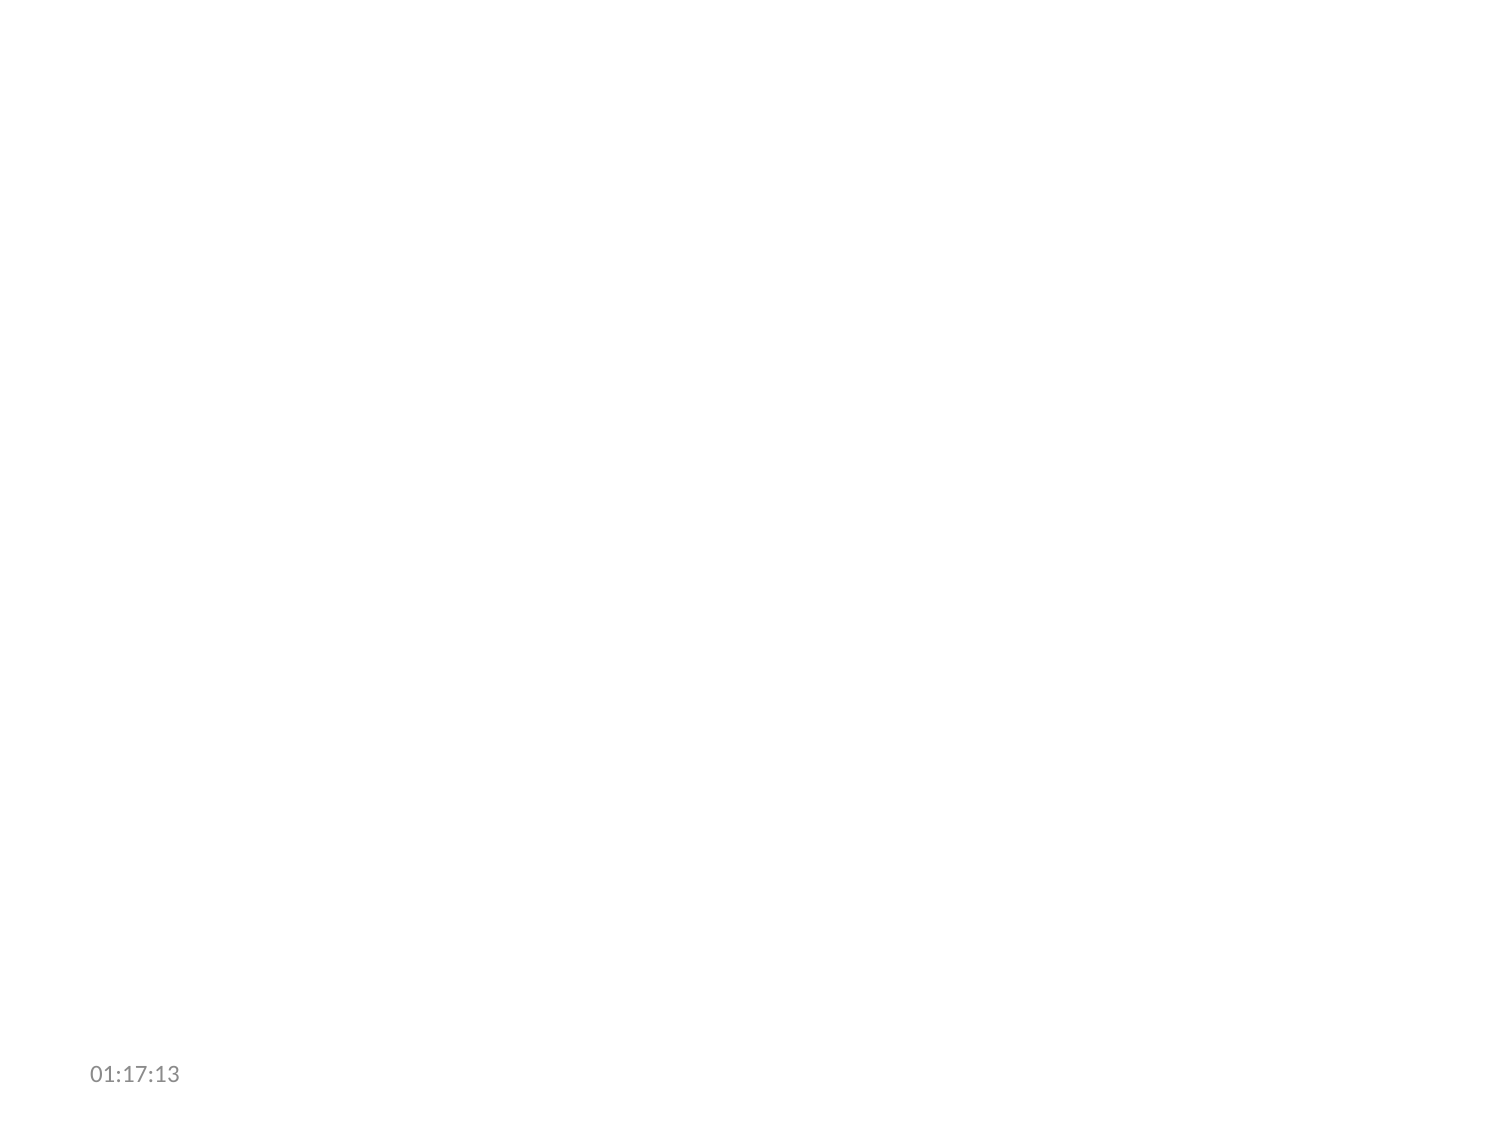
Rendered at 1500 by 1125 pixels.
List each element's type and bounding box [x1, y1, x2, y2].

slide_number [75, 1042, 425, 1103]
